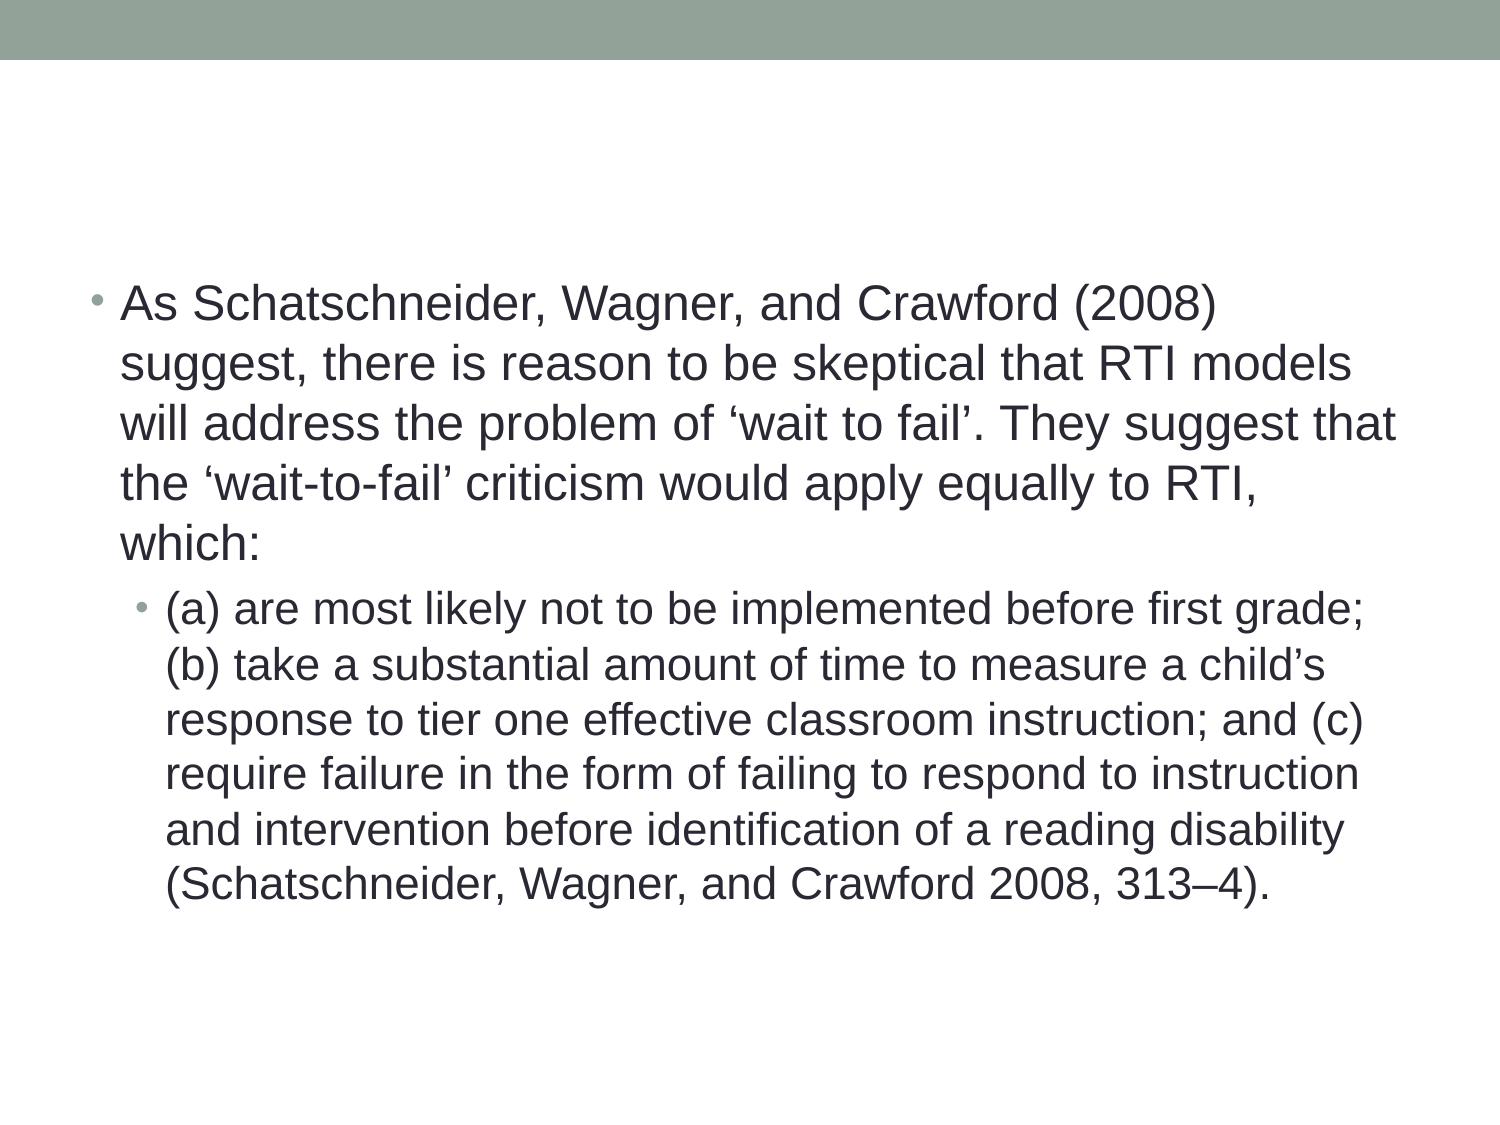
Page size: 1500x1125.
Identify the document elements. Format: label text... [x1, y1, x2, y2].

list As Schatschneider, Wagner, and Crawford (2008) suggest, there is reason to be skeptical that RTI models will address the problem of ‘wait to fail’. They suggest that the ‘wait-to-fail’ criticism would apply equally to RTI, which: (a) are most likely not to be implemented before first grade; (b) take a substantial amount of time to measure a child’s response to tier one effective classroom instruction; and (c) require failure in the form of failing to respond to instruction and intervention before identification of a reading disability (Schatschneider, Wagner, and Crawford 2008, 313–4). [75, 262, 1425, 1063]
